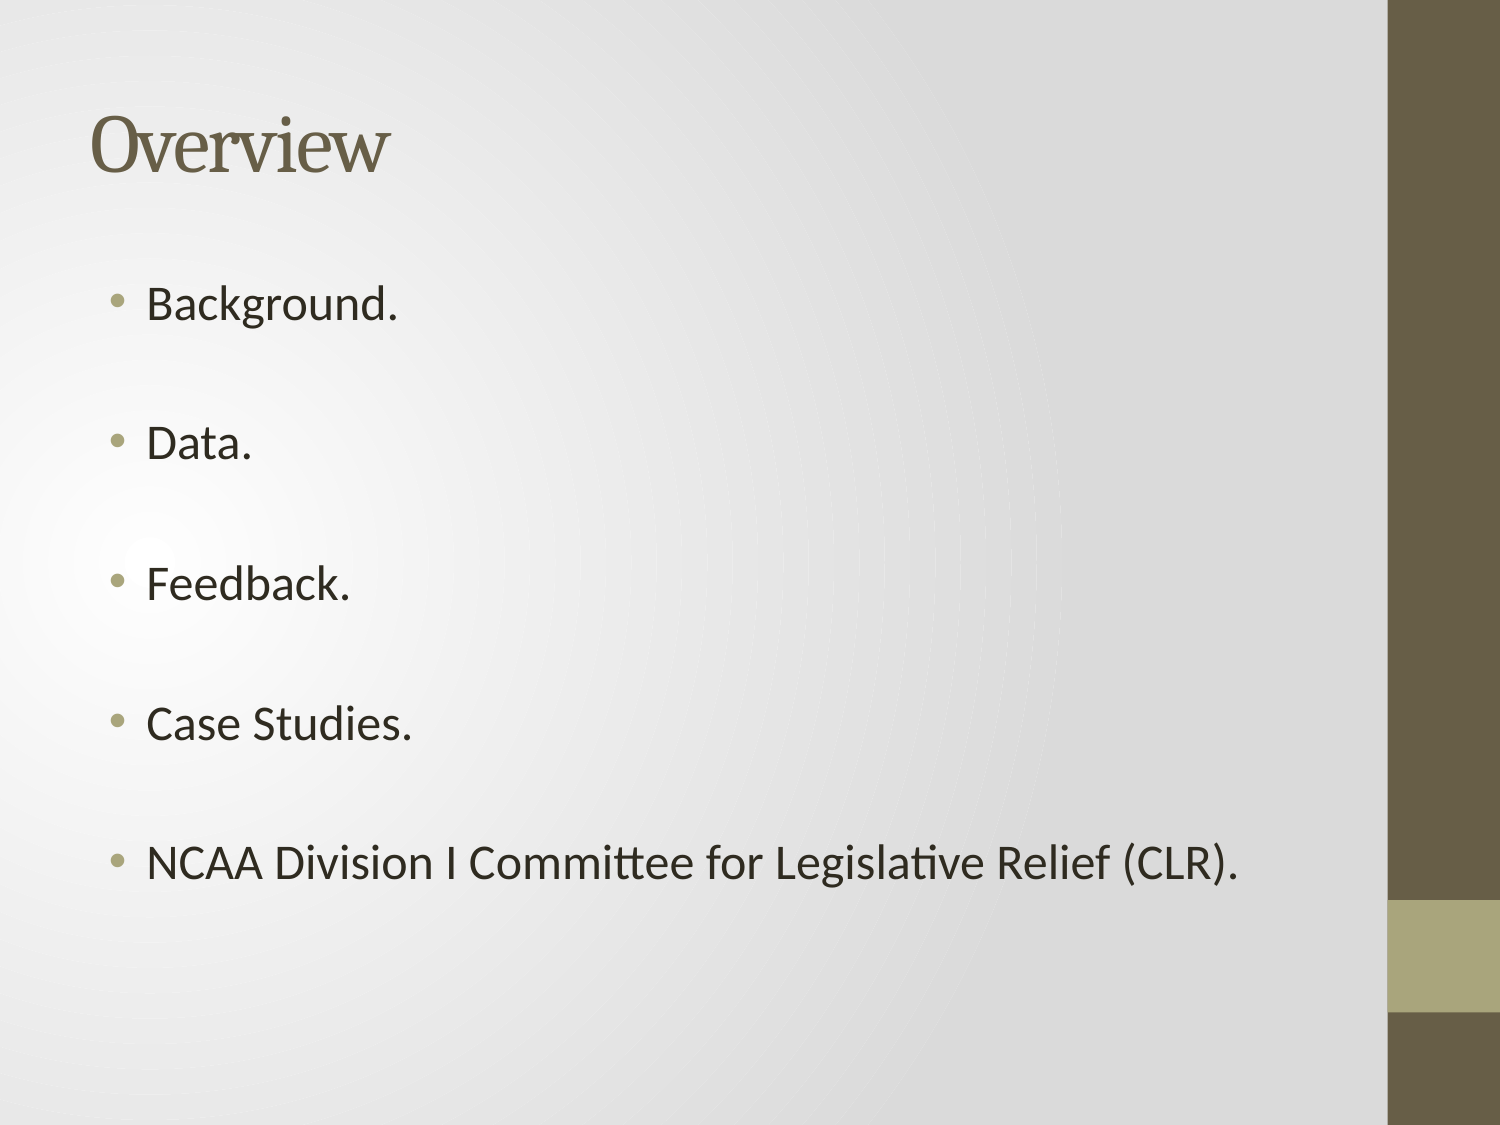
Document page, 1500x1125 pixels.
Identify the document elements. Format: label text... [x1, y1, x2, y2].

list Background. Data. Feedback. Case Studies. NCAA Division I Committee for Legislative Relief (CLR). [75, 262, 1325, 1050]
title Overview [75, 45, 1325, 233]
